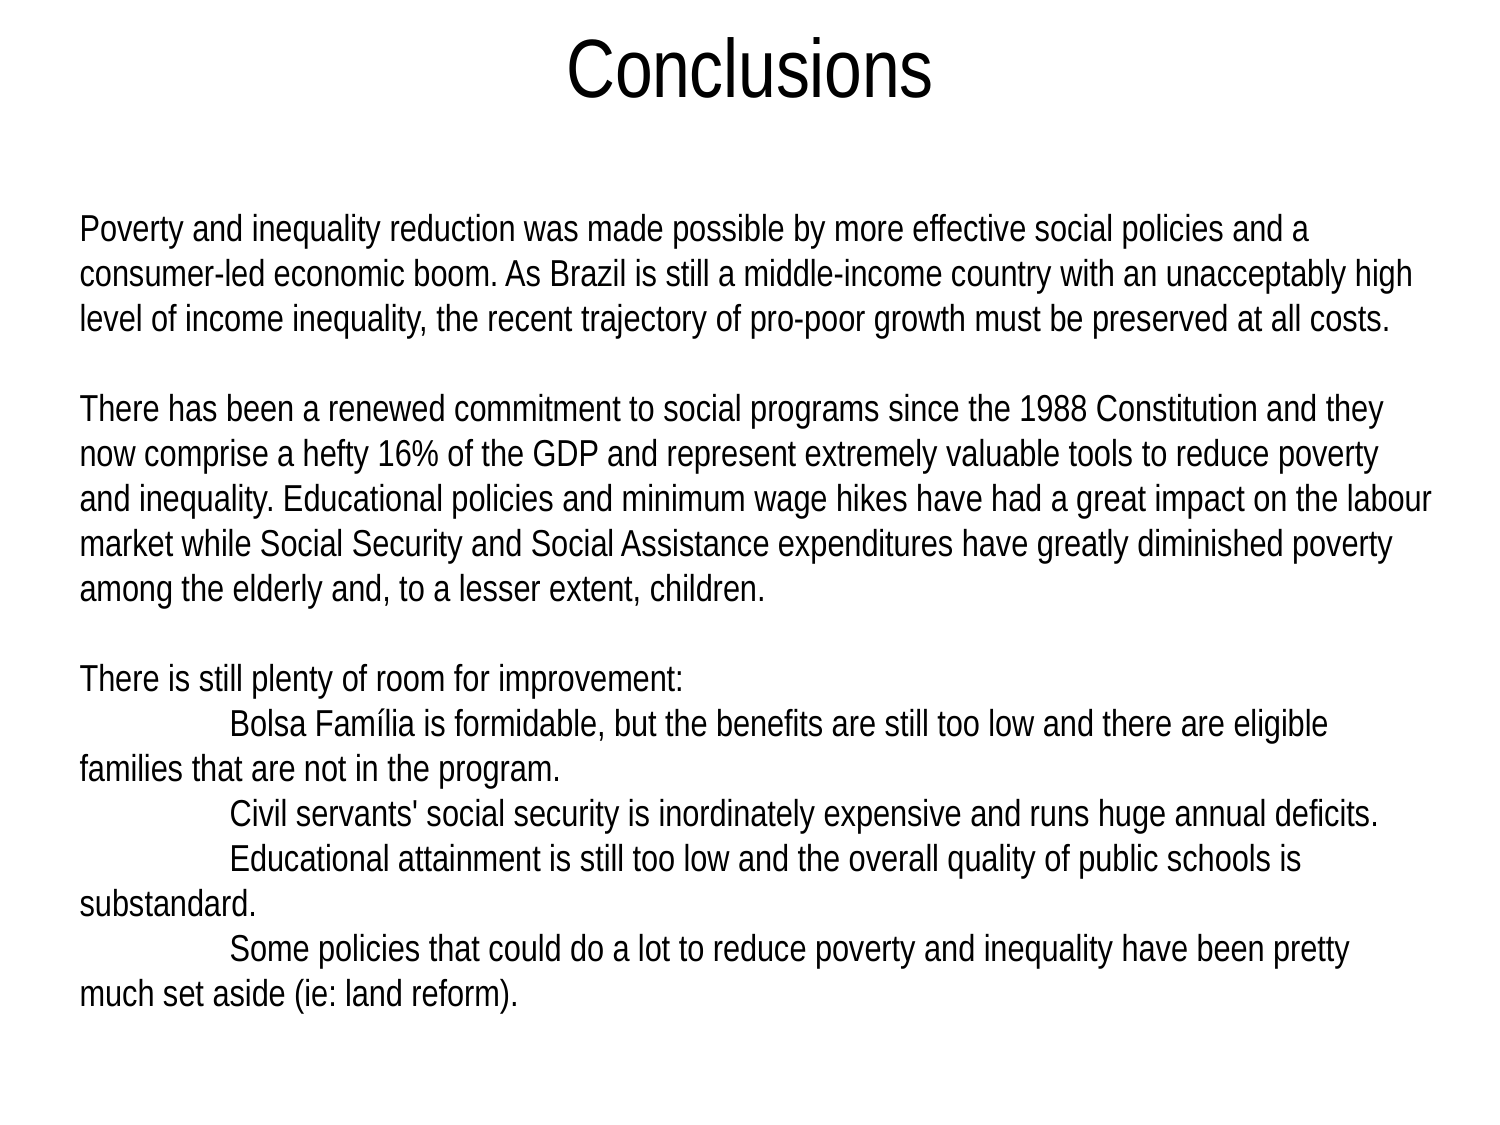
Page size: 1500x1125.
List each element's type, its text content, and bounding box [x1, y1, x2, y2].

text_box Conclusions [74, 7, 1425, 195]
text_box Poverty and inequality reduction was made possible by more effective social policies and a consumer-led economic boom. As Brazil is still a middle-income country with an unacceptably high level of income inequality, the recent trajectory of pro-poor growth must be preserved at all costs. There has been a renewed commitment to social programs since the 1988 Constitution and they now comprise a hefty 16% of the GDP and represent extremely valuable tools to reduce poverty and inequality. Educational policies and minimum wage hikes have had a great impact on the labour market while Social Security and Social Assistance expenditures have greatly diminished poverty among the elderly and, to a lesser extent, children. There is still plenty of room for improvement: Bolsa Família is formidable, but the benefits are still too low and there are eligible families that are not in the program. Civil servants' social security is inordinately expensive and runs huge annual deficits. Educational attainment is still too low and the overall quality of public schools is substandard. Some policies that could do a lot to reduce poverty and inequality have been pretty much set aside (ie: land reform). [64, 196, 1447, 1021]
